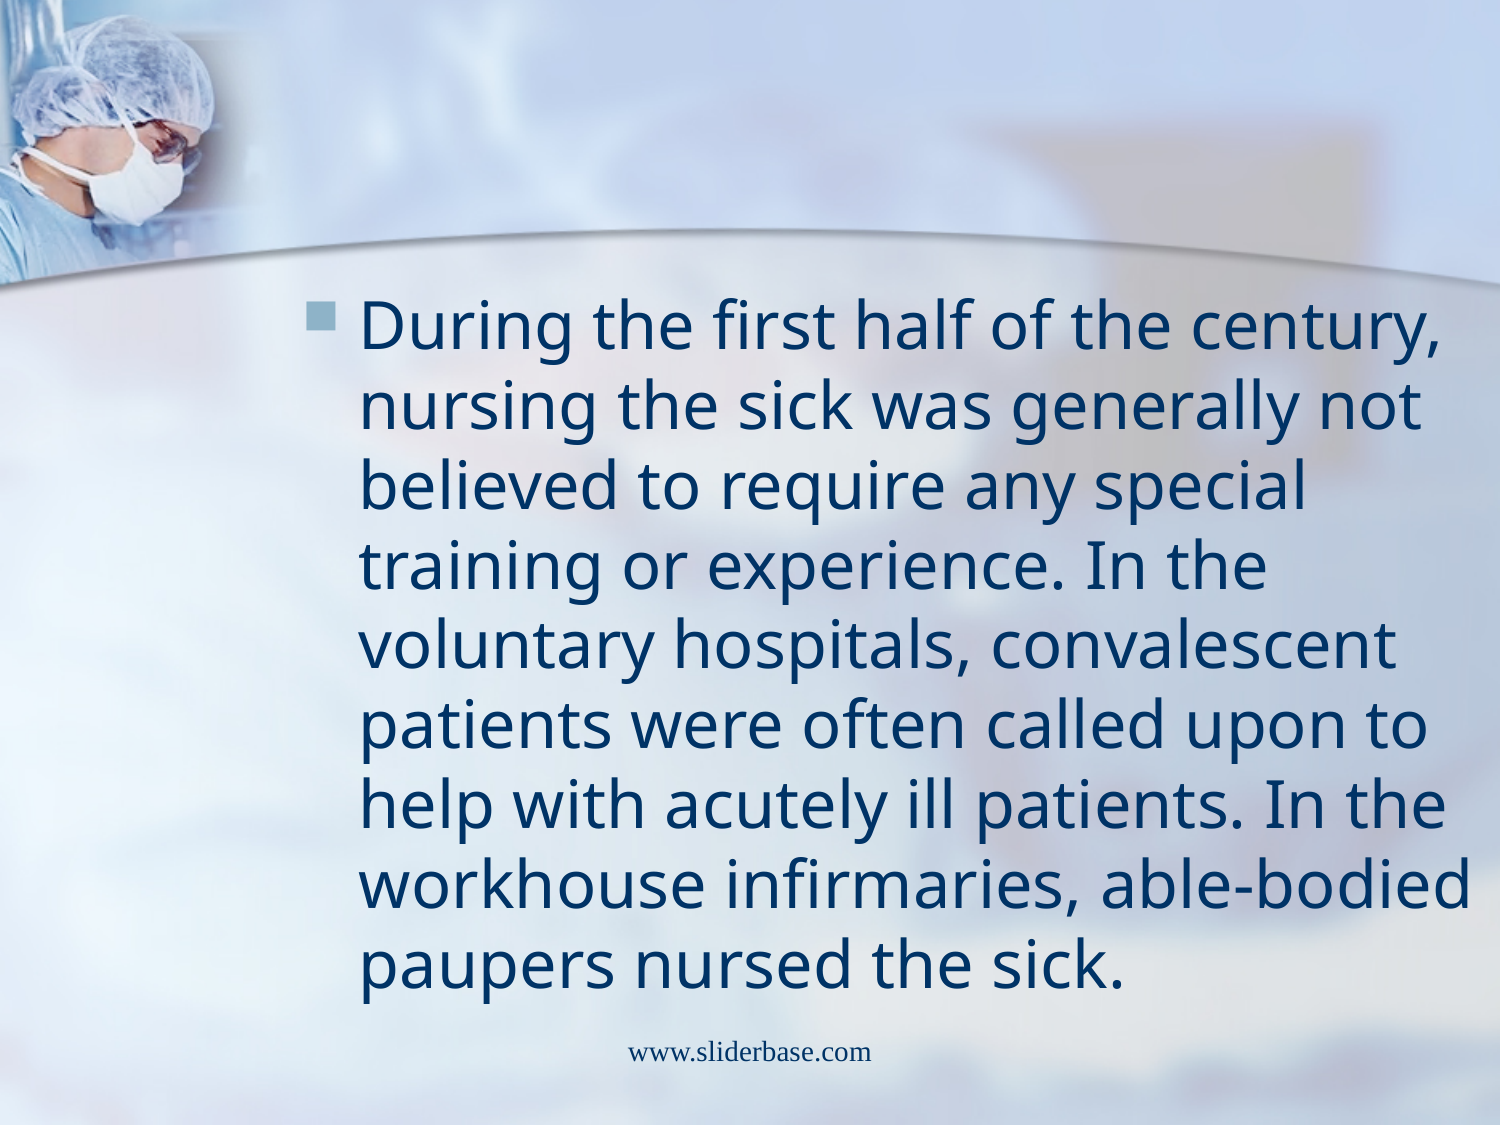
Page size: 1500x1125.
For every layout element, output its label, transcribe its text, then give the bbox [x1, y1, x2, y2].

list During the first half of the century, nursing the sick was generally not believed to require any special training or experience. In the voluntary hospitals, convalescent patients were often called upon to help with acutely ill patients. In the workhouse infirmaries, able-bodied paupers nursed the sick. [287, 275, 1500, 1050]
picture [0, 0, 1500, 1125]
footer www.sliderbase.com [512, 1024, 988, 1103]
